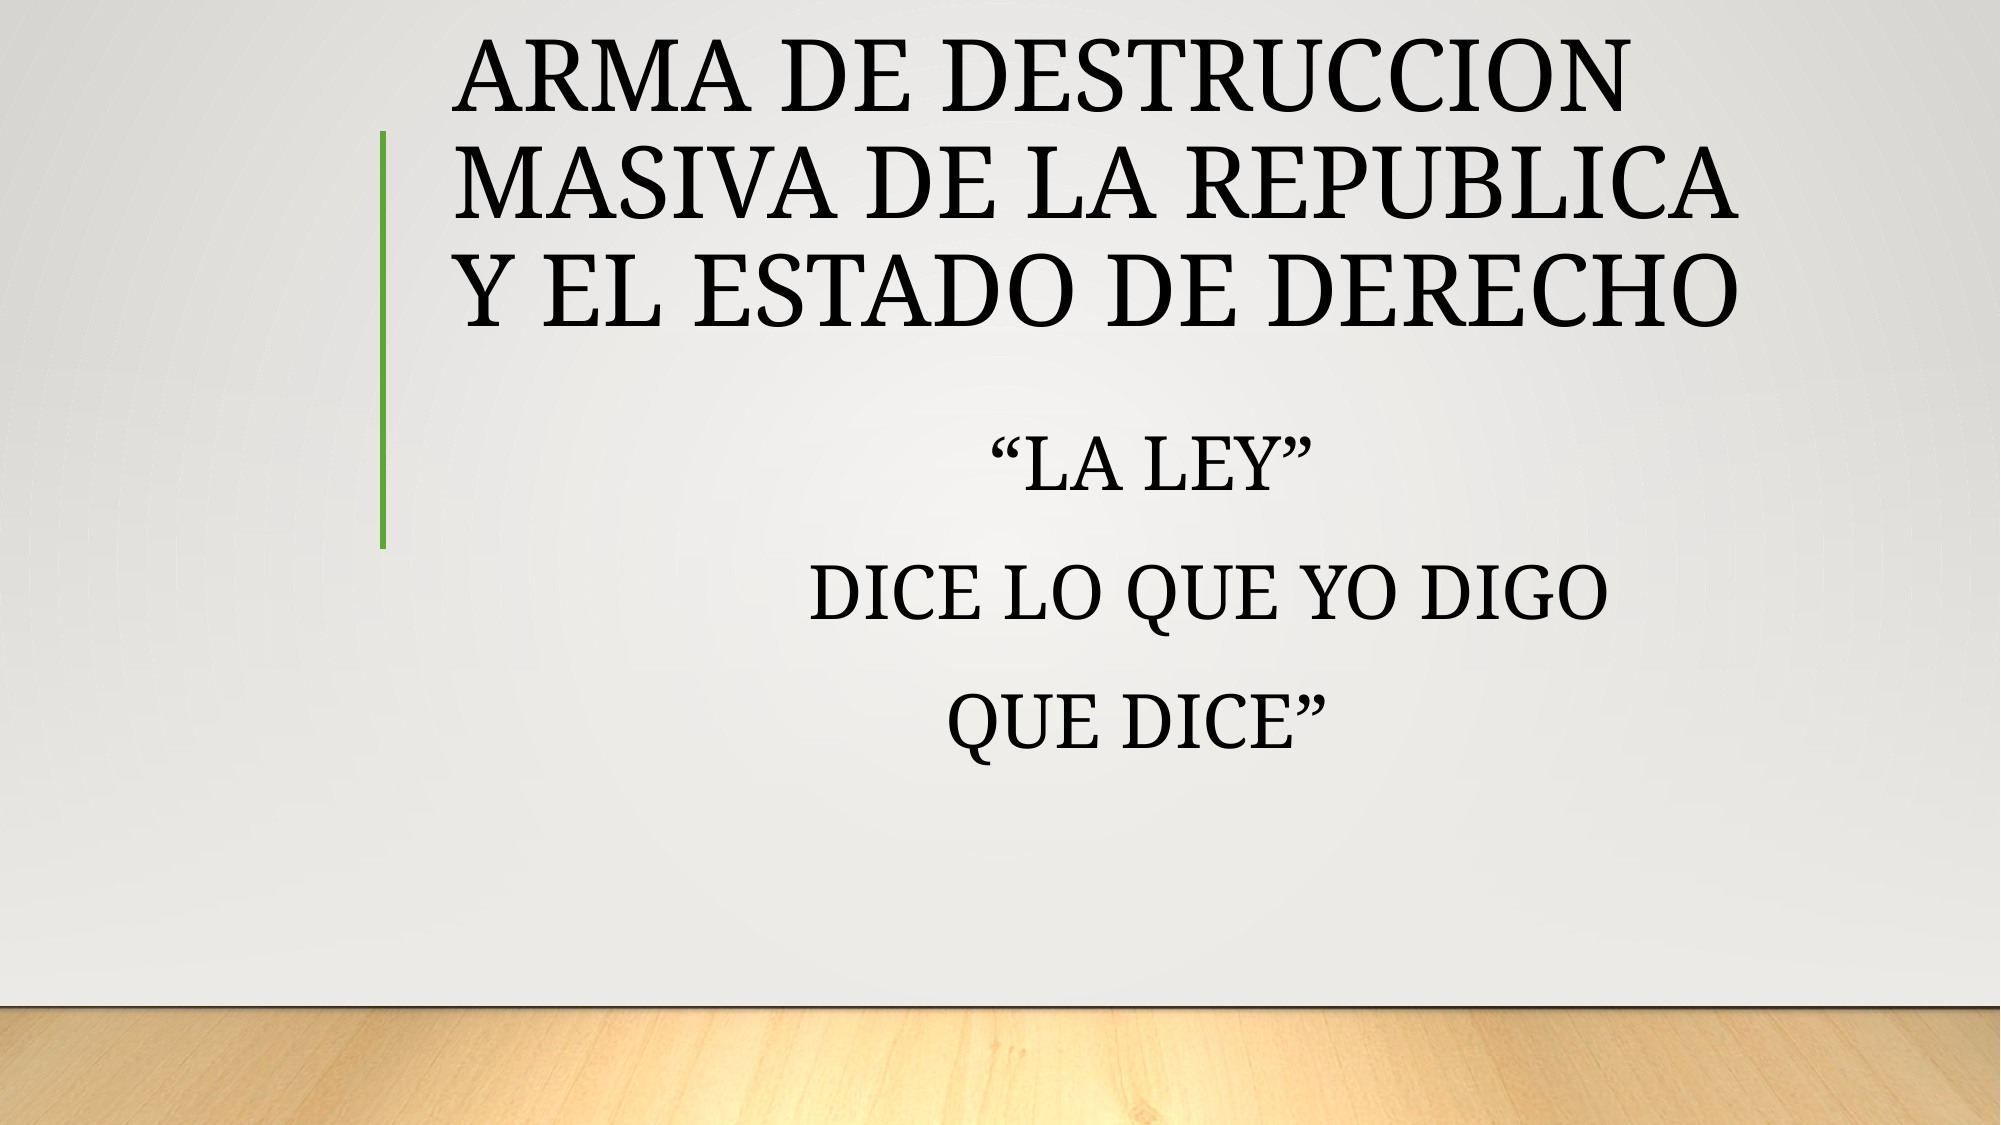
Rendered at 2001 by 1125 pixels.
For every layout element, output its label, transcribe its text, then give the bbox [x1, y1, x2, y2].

picture [0, 1006, 2000, 1125]
title ARMA DE DESTRUCCION MASIVA DE LA REPUBLICA Y EL ESTADO DE DERECHO [437, 0, 1842, 349]
subtitle “LA LEY” DICE LO QUE YO DIGO QUE DICE” [643, 382, 1842, 633]
